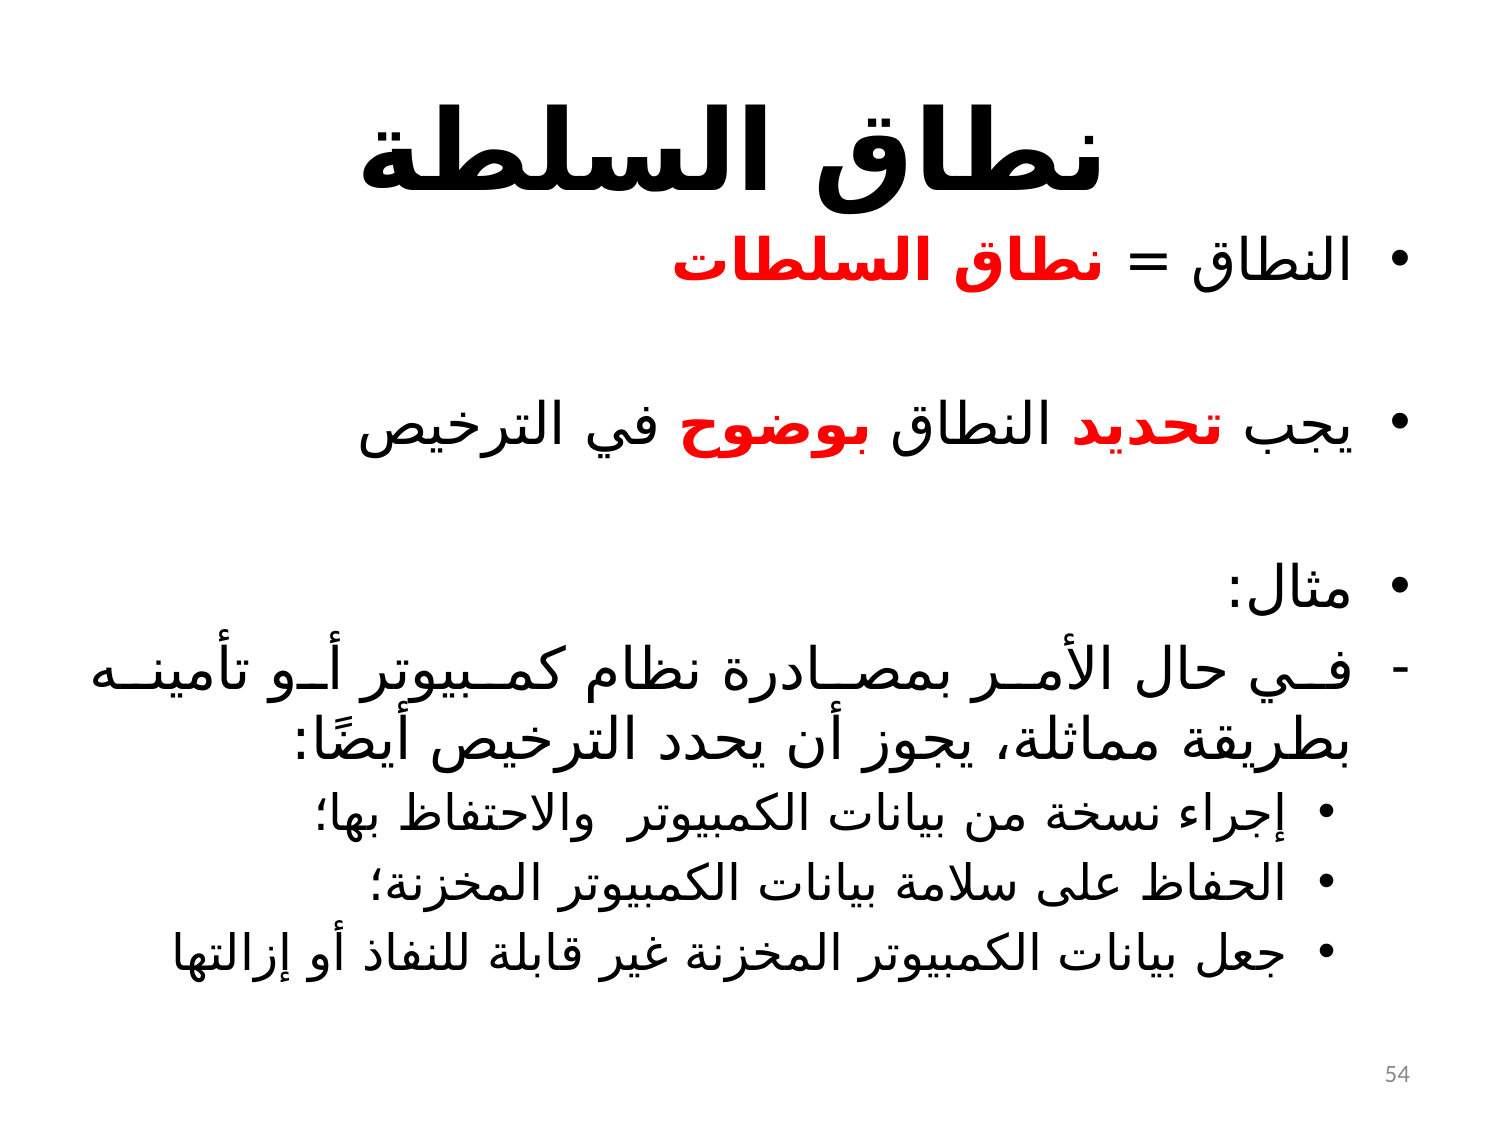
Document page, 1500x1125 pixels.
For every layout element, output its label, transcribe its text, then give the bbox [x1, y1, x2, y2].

text_box النطاق = نطاق السلطات يجب تحديد النطاق بوضوح في الترخيص مثال: في حال الأمر بمصادرة نظام كمبيوتر أو تأمينه بطريقة مماثلة، يجوز أن يحدد الترخيص أيضًا: إجراء نسخة من بيانات الكمبيوتر والاحتفاظ بها؛ الحفاظ على سلامة بيانات الكمبيوتر المخزنة؛ جعل بيانات الكمبيوتر المخزنة غير قابلة للنفاذ أو إزالتها [74, 215, 1425, 1029]
title نطاق السلطة [57, 52, 1408, 240]
slide_number 54 [1074, 1042, 1425, 1103]
